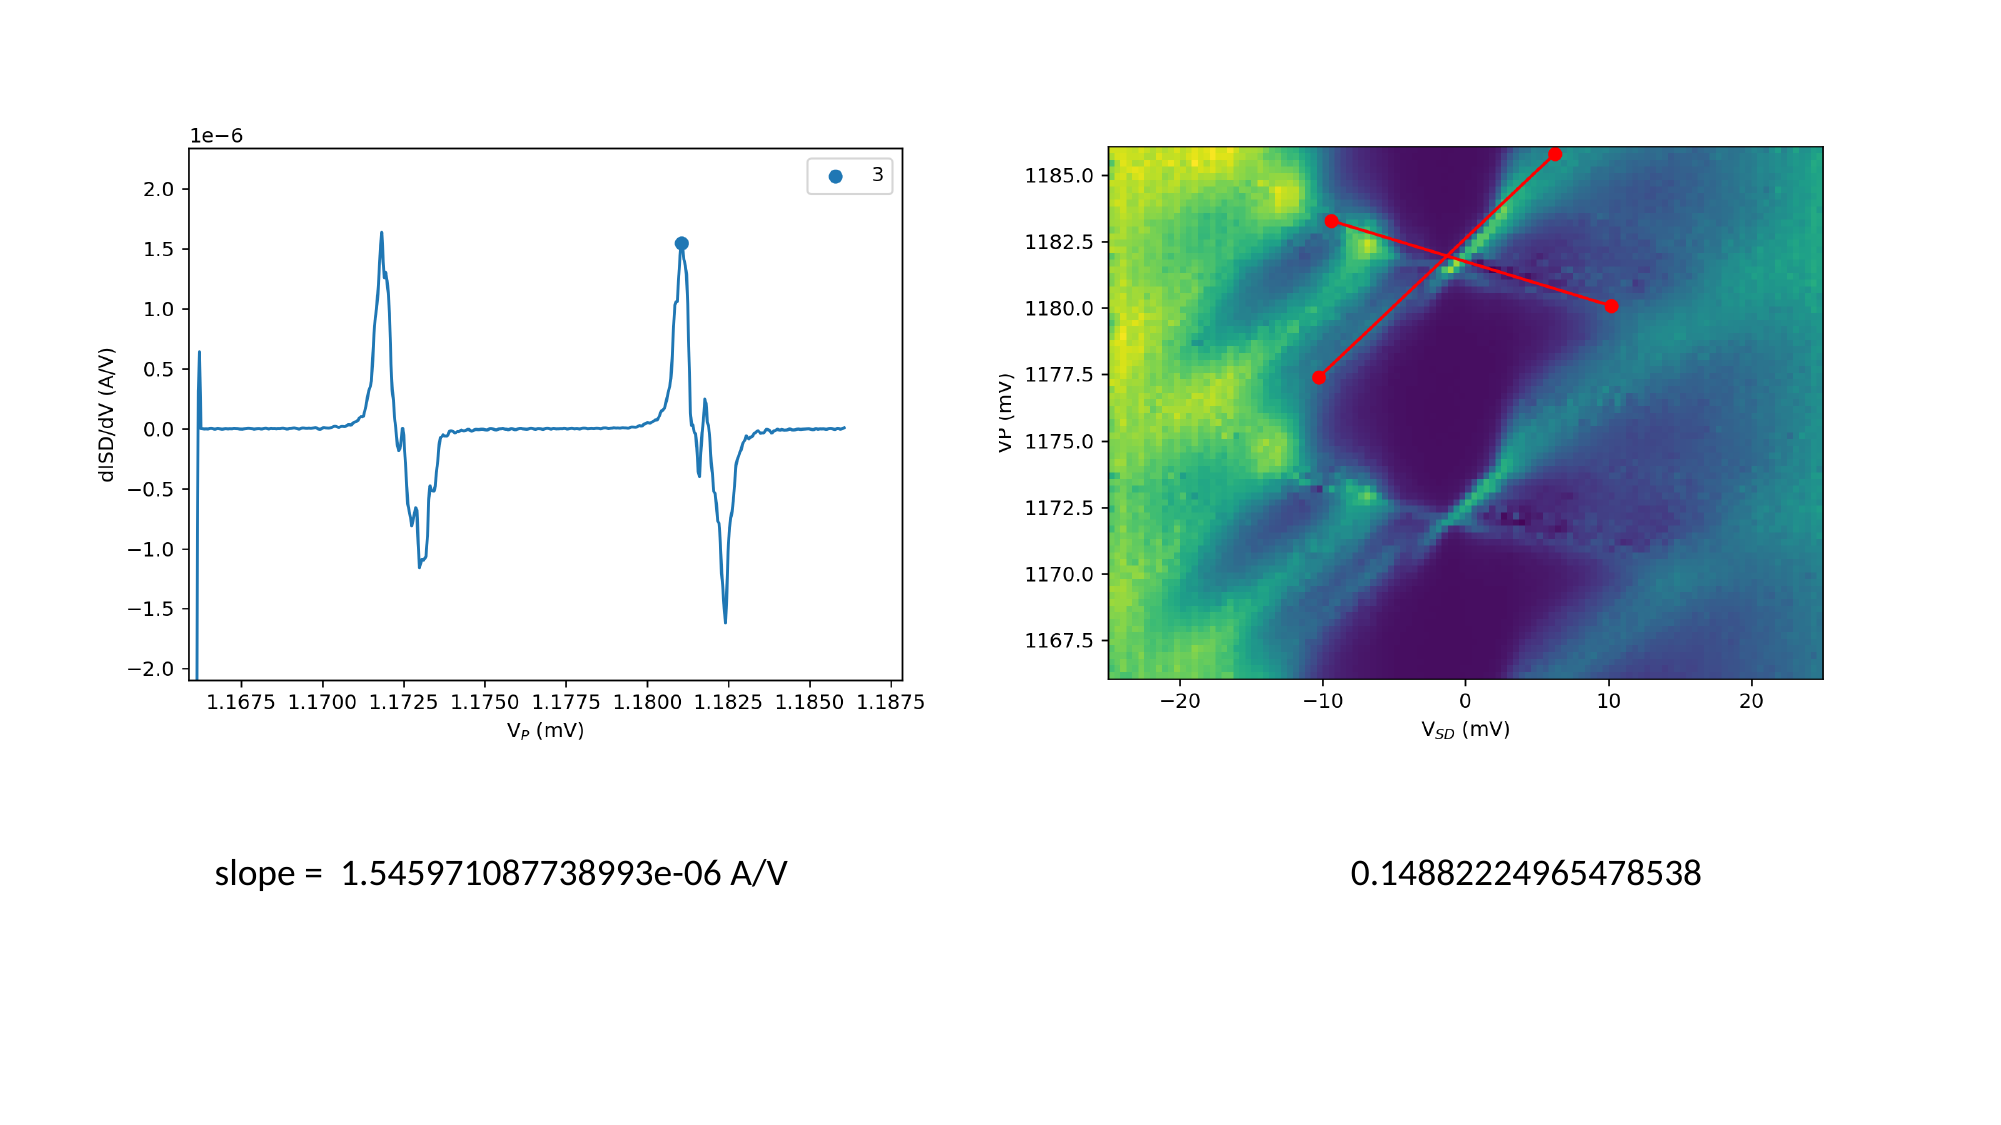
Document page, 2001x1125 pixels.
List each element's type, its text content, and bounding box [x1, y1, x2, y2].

picture [87, 119, 932, 750]
text_box slope = 1.545971087738993e-06 A/V [199, 840, 843, 901]
picture [999, 131, 1837, 750]
text_box 0.14882224965478538 [1336, 840, 1848, 901]
